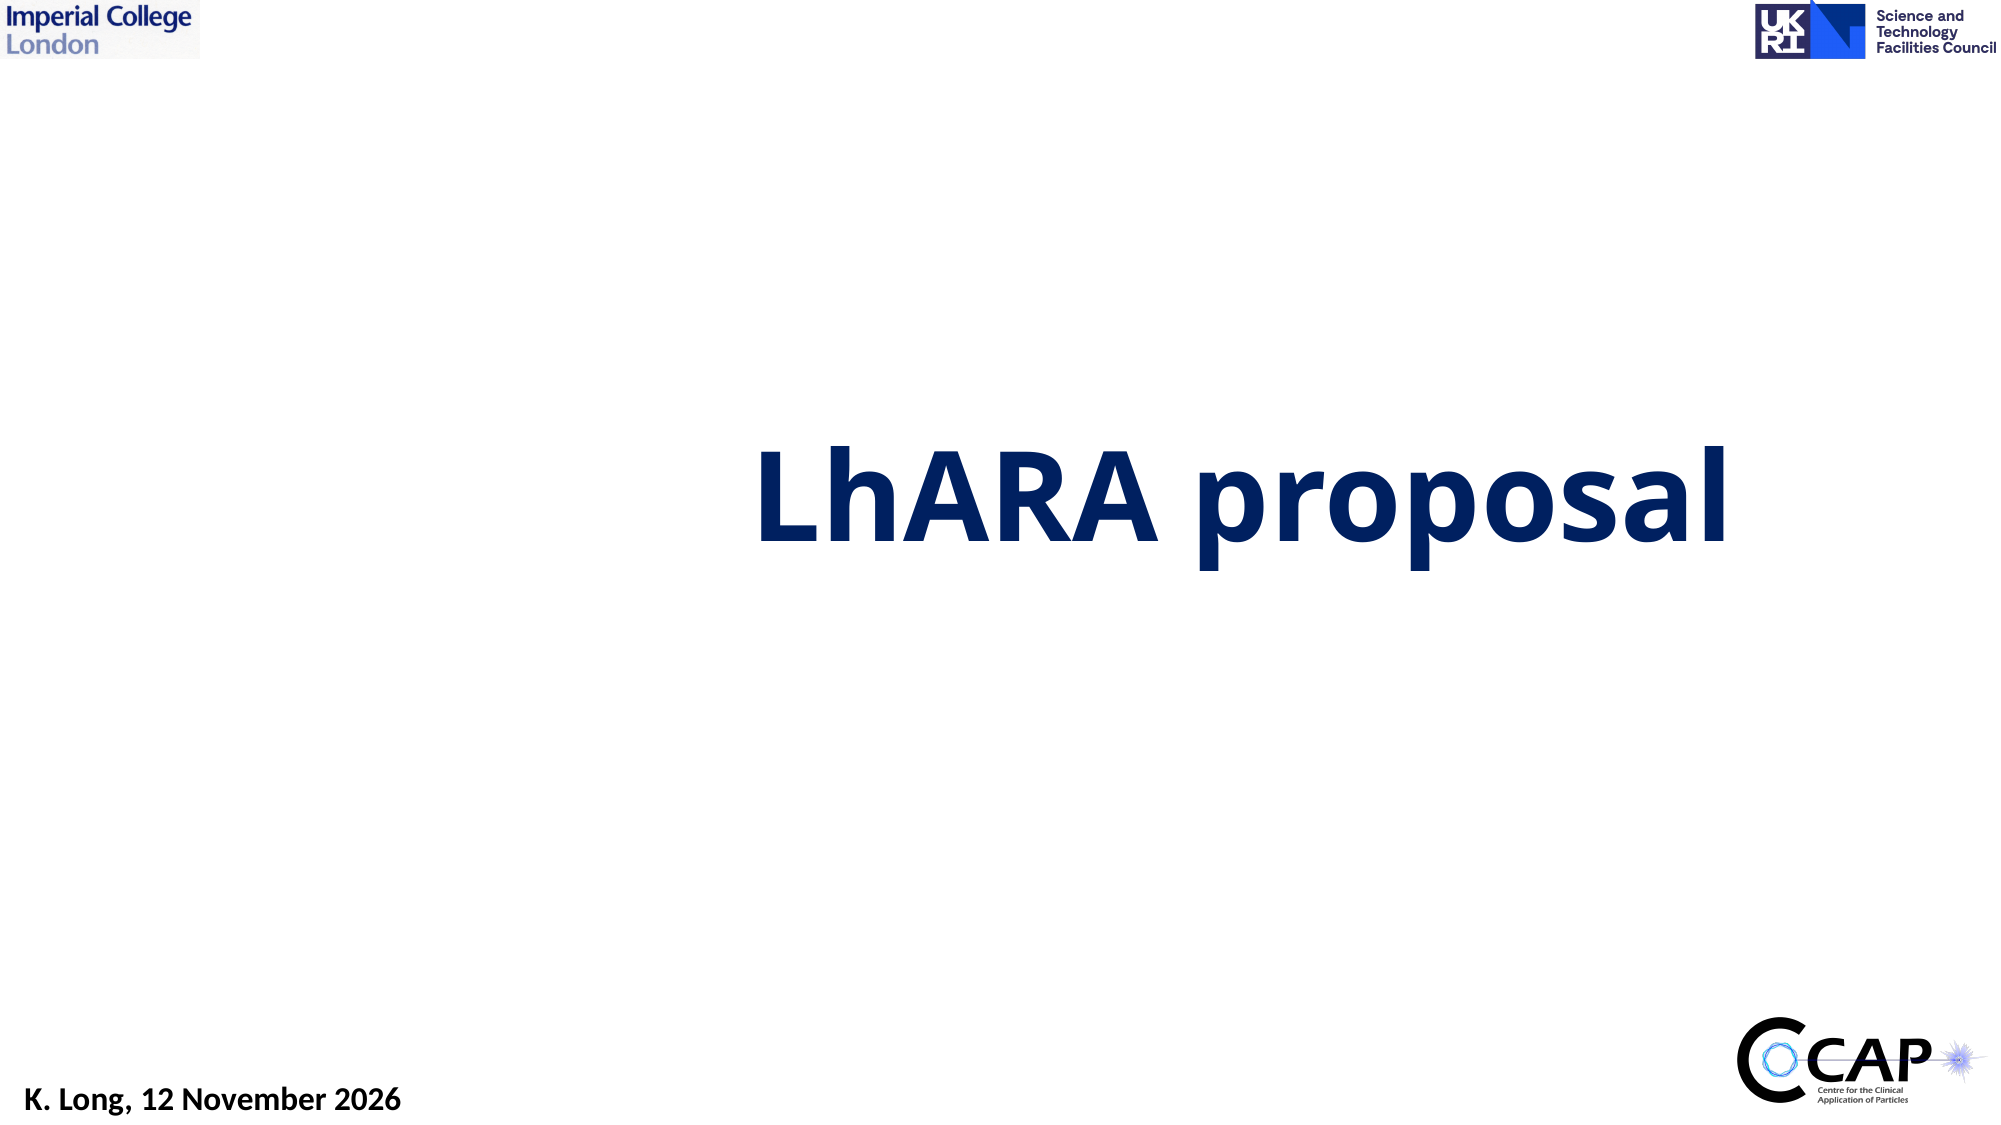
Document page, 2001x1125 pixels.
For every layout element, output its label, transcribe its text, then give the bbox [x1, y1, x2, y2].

picture [1731, 996, 2000, 1124]
title LhARA proposal [249, 184, 1750, 576]
picture [0, 0, 200, 59]
picture [1755, 0, 1996, 59]
